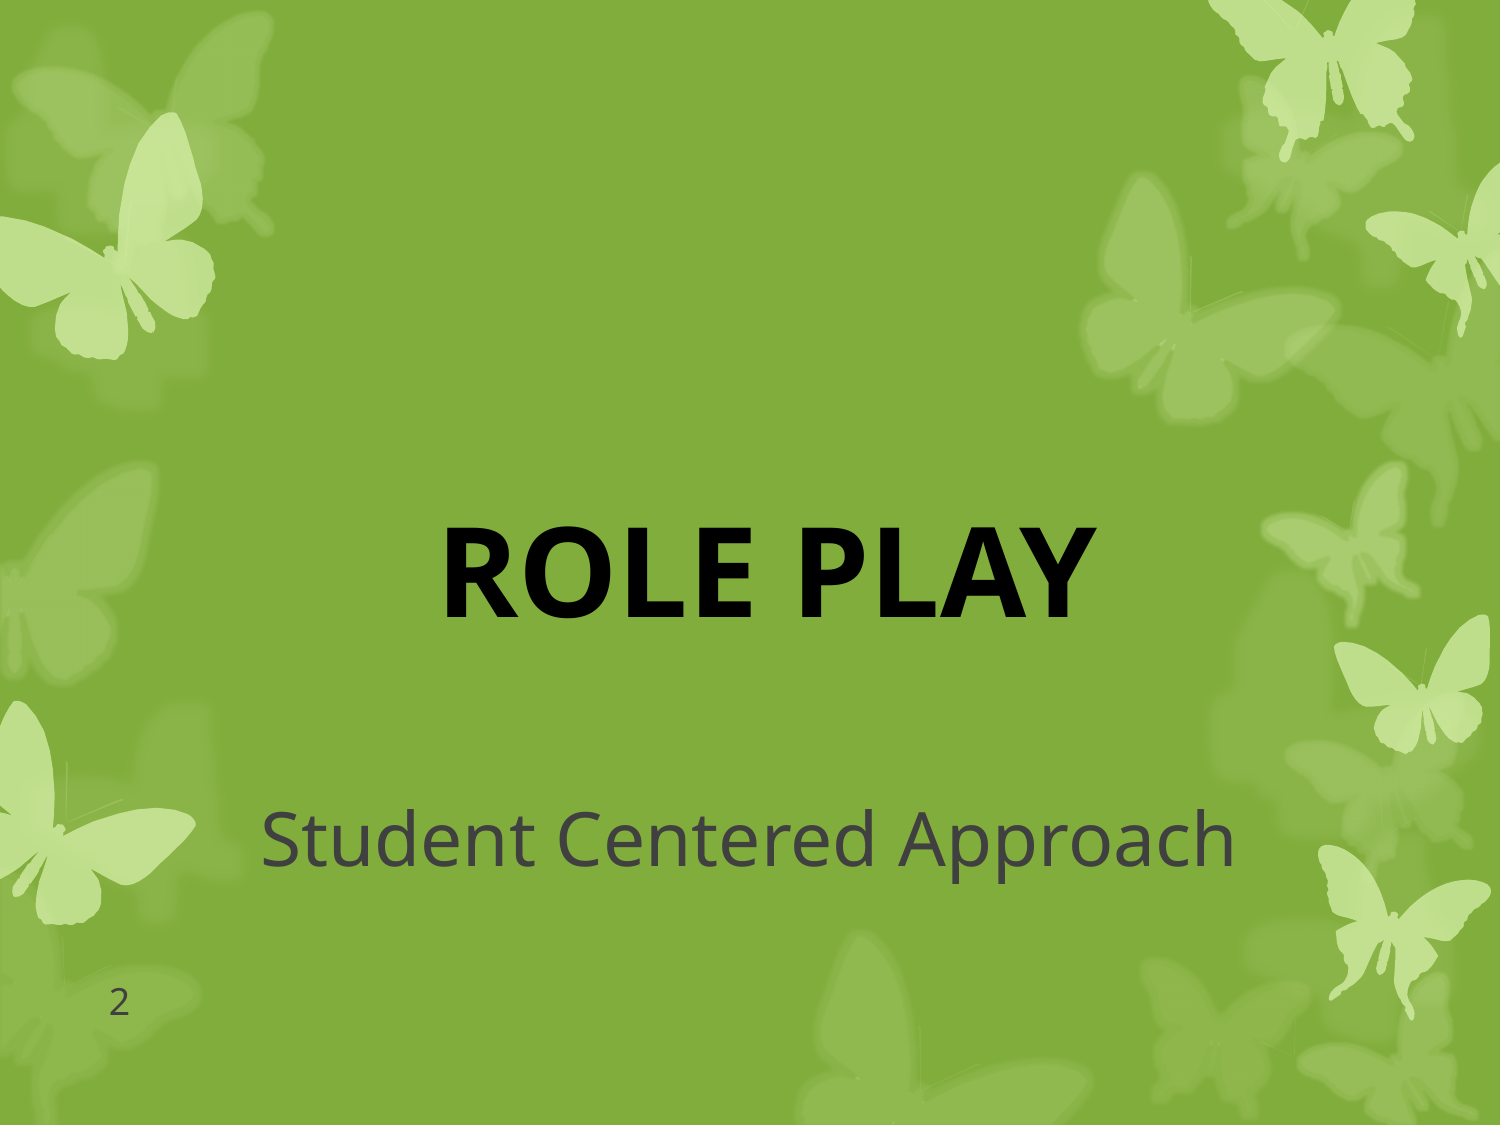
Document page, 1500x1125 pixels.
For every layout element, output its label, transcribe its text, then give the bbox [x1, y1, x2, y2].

slide_number 2 [93, 976, 194, 1037]
title ROLE PLAY [183, 408, 1351, 650]
list Student Centered Approach [165, 783, 1334, 925]
